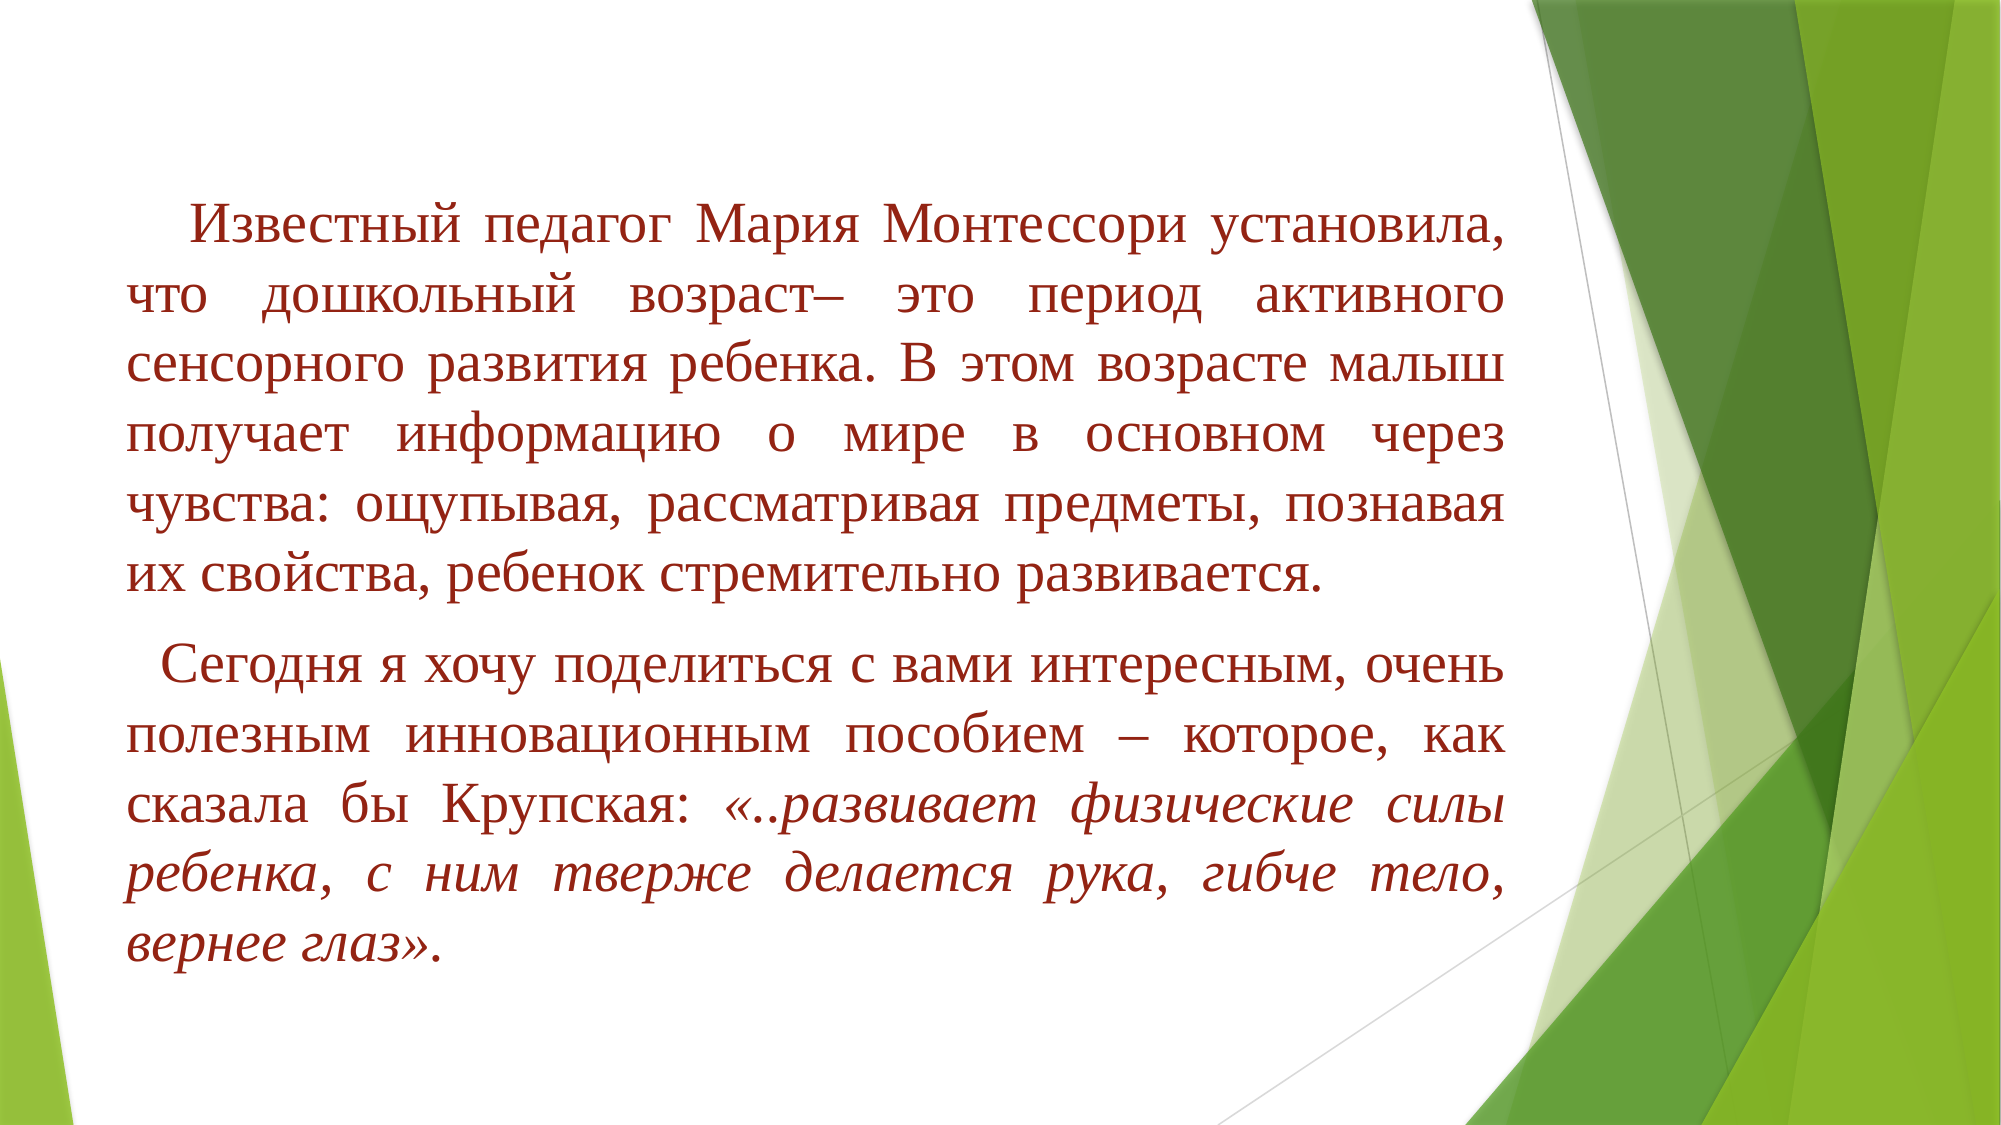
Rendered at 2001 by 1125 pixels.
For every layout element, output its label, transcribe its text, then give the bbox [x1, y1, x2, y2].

list Известный педагог Мария Монтессори установила, что дошкольный возраст– это период активного сенсорного развития ребенка. В этом возрасте малыш получает информацию о мире в основном через чувства: ощупывая, рассматривая предметы, познавая их свойства, ребенок стремительно развивается. Сегодня я хочу поделиться с вами интересным, очень полезным инновационным пособием – которое, как сказала бы Крупская: «..развивает физические силы ребенка, с ним тверже делается рука, гибче тело, вернее глаз». [111, 95, 1522, 991]
